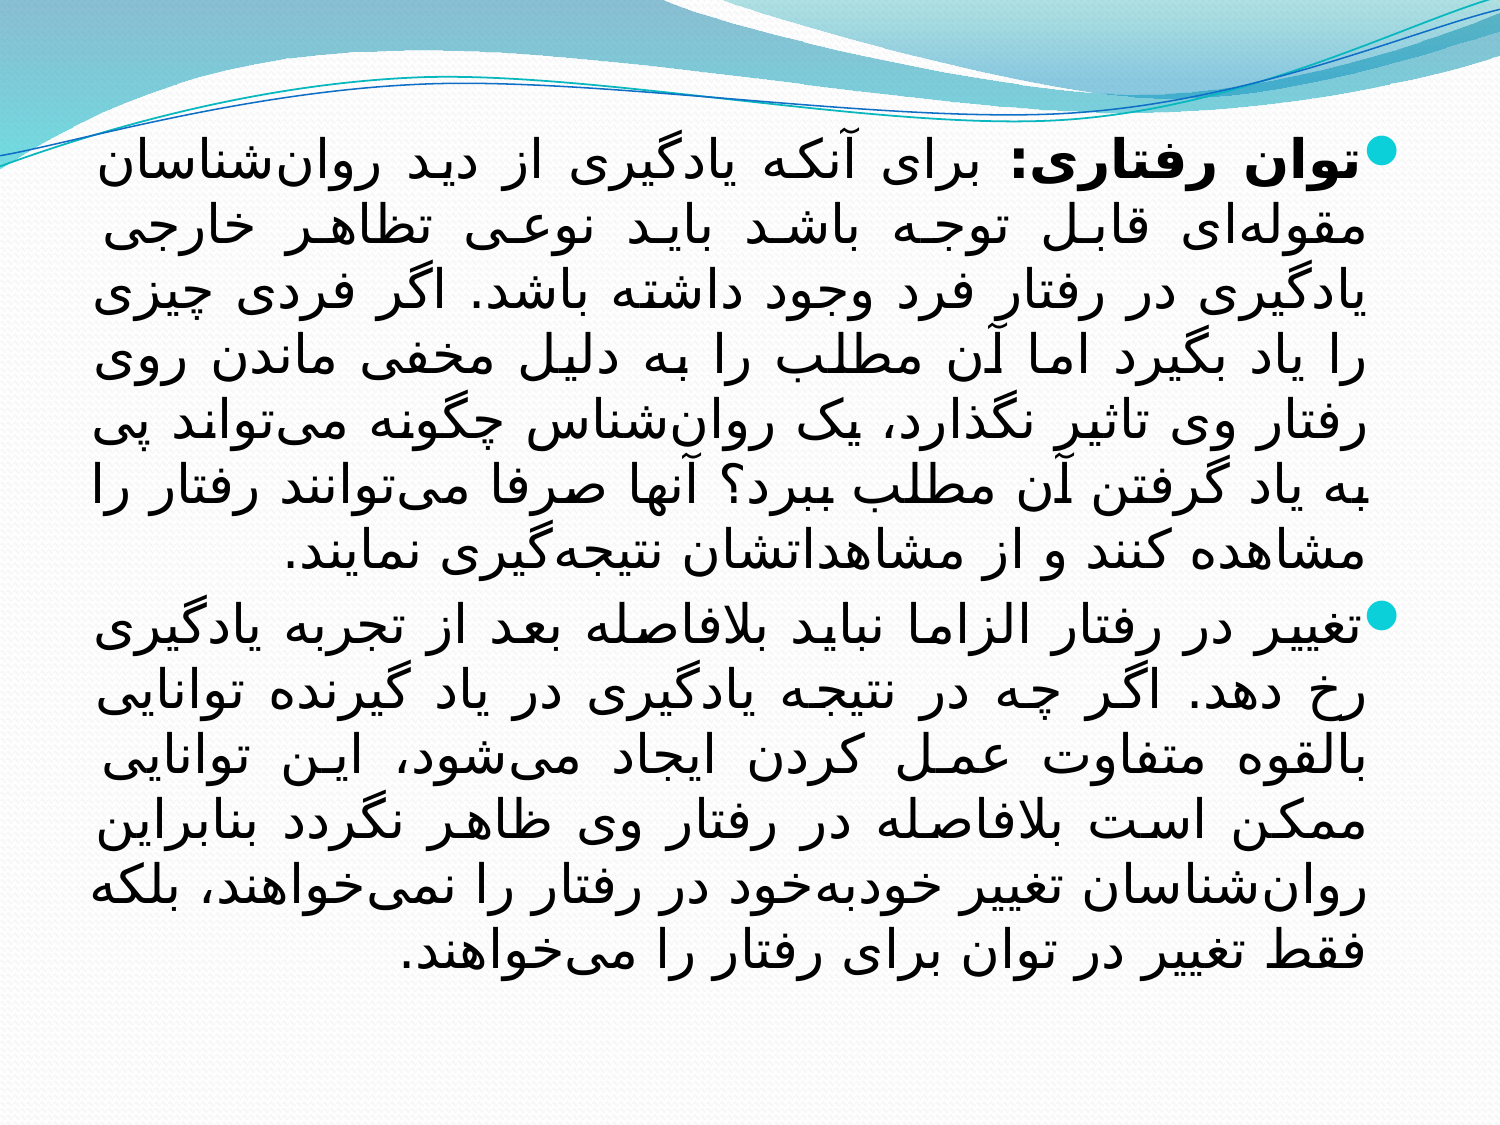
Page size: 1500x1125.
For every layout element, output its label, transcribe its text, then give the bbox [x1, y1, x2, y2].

list توان رفتاری: برای آنکه یادگیری از دید روان‌شناسان مقوله‌ای قابل توجه باشد باید نوعی تظاهر خارجی یادگیری در رفتار فرد وجود داشته باشد. اگر فردی چیزی را یاد بگیرد اما آن مطلب را به دلیل مخفی ماندن روی رفتار وی تاثیر نگذارد، یک روان‌شناس چگونه می‌تواند پی به یاد گرفتن آن مطلب ببرد؟ آنها صرفا می‌توانند رفتار را مشاهده کنند و از مشاهداتشان نتیجه‌گیری نمایند. تغییر در رفتار الزاما نباید بلافاصله بعد از تجربه یادگیری رخ دهد. اگر چه در نتیجه یادگیری در یاد گیرنده توانایی بالقوه متفاوت عمل کردن ایجاد می‌شود، این توانایی ممکن است بلافاصله در رفتار وی ظاهر نگردد بنابراین روان‌شناسان تغییر خودبه‌خود در رفتار را نمی‌خواهند، بلکه فقط تغییر در توان برای رفتار را می‌خواهند. [75, 117, 1425, 1038]
